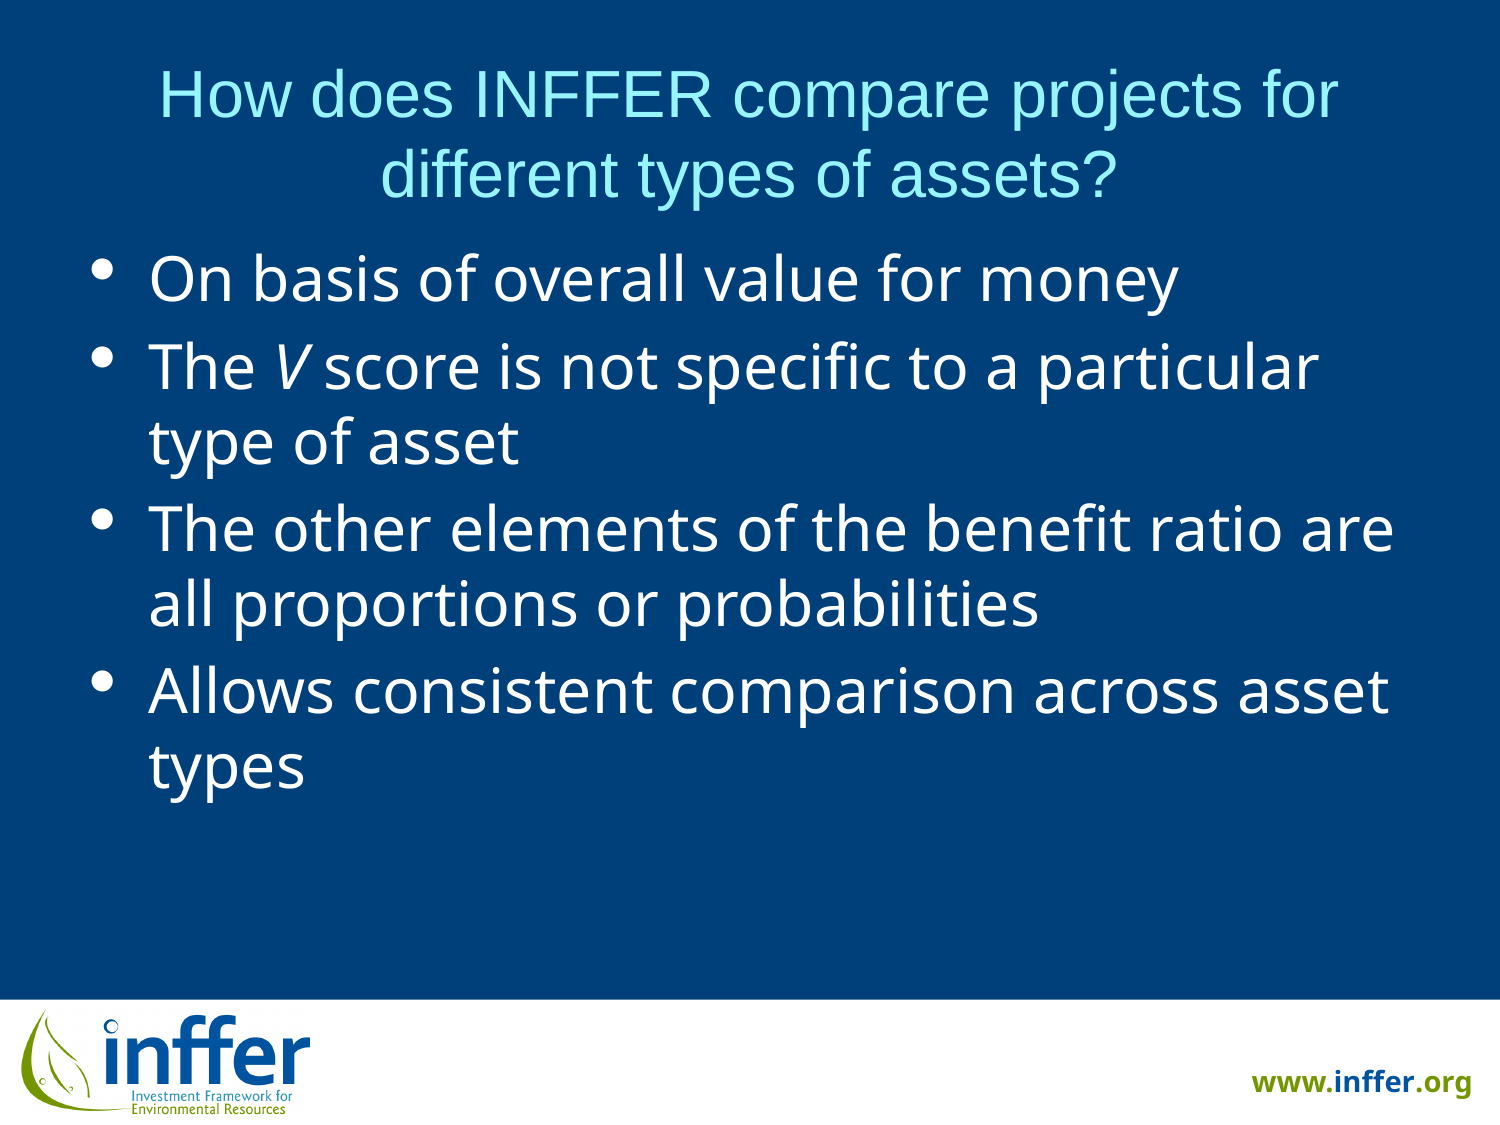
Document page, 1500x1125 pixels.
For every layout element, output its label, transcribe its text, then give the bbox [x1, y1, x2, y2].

title How does INFFER compare projects for different types of assets? [74, 37, 1426, 226]
list On basis of overall value for money The V score is not specific to a particular type of asset The other elements of the benefit ratio are all proportions or probabilities Allows consistent comparison across asset types [76, 231, 1428, 1000]
picture [17, 1006, 313, 1118]
